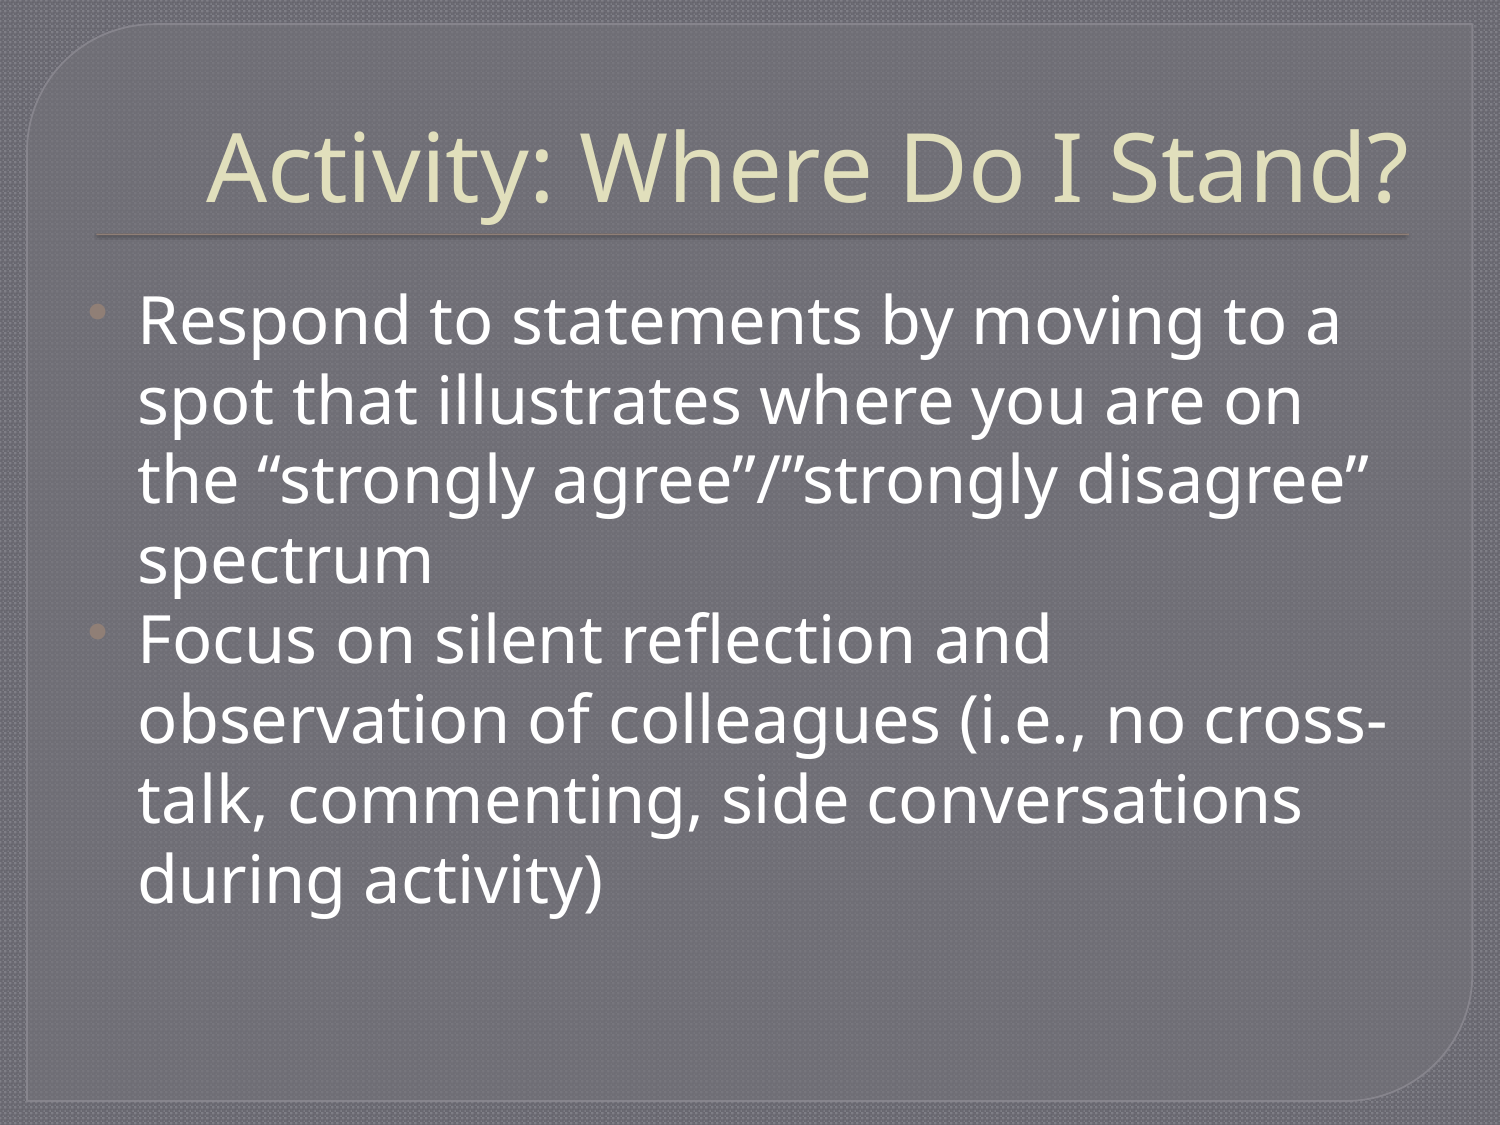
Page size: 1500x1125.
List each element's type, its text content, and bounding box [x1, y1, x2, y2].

title Activity: Where Do I Stand? [75, 41, 1425, 230]
list Respond to statements by moving to a spot that illustrates where you are on the “strongly agree”/”strongly disagree” spectrum Focus on silent reflection and observation of colleagues (i.e., no cross-talk, commenting, side conversations during activity) [75, 270, 1425, 1013]
